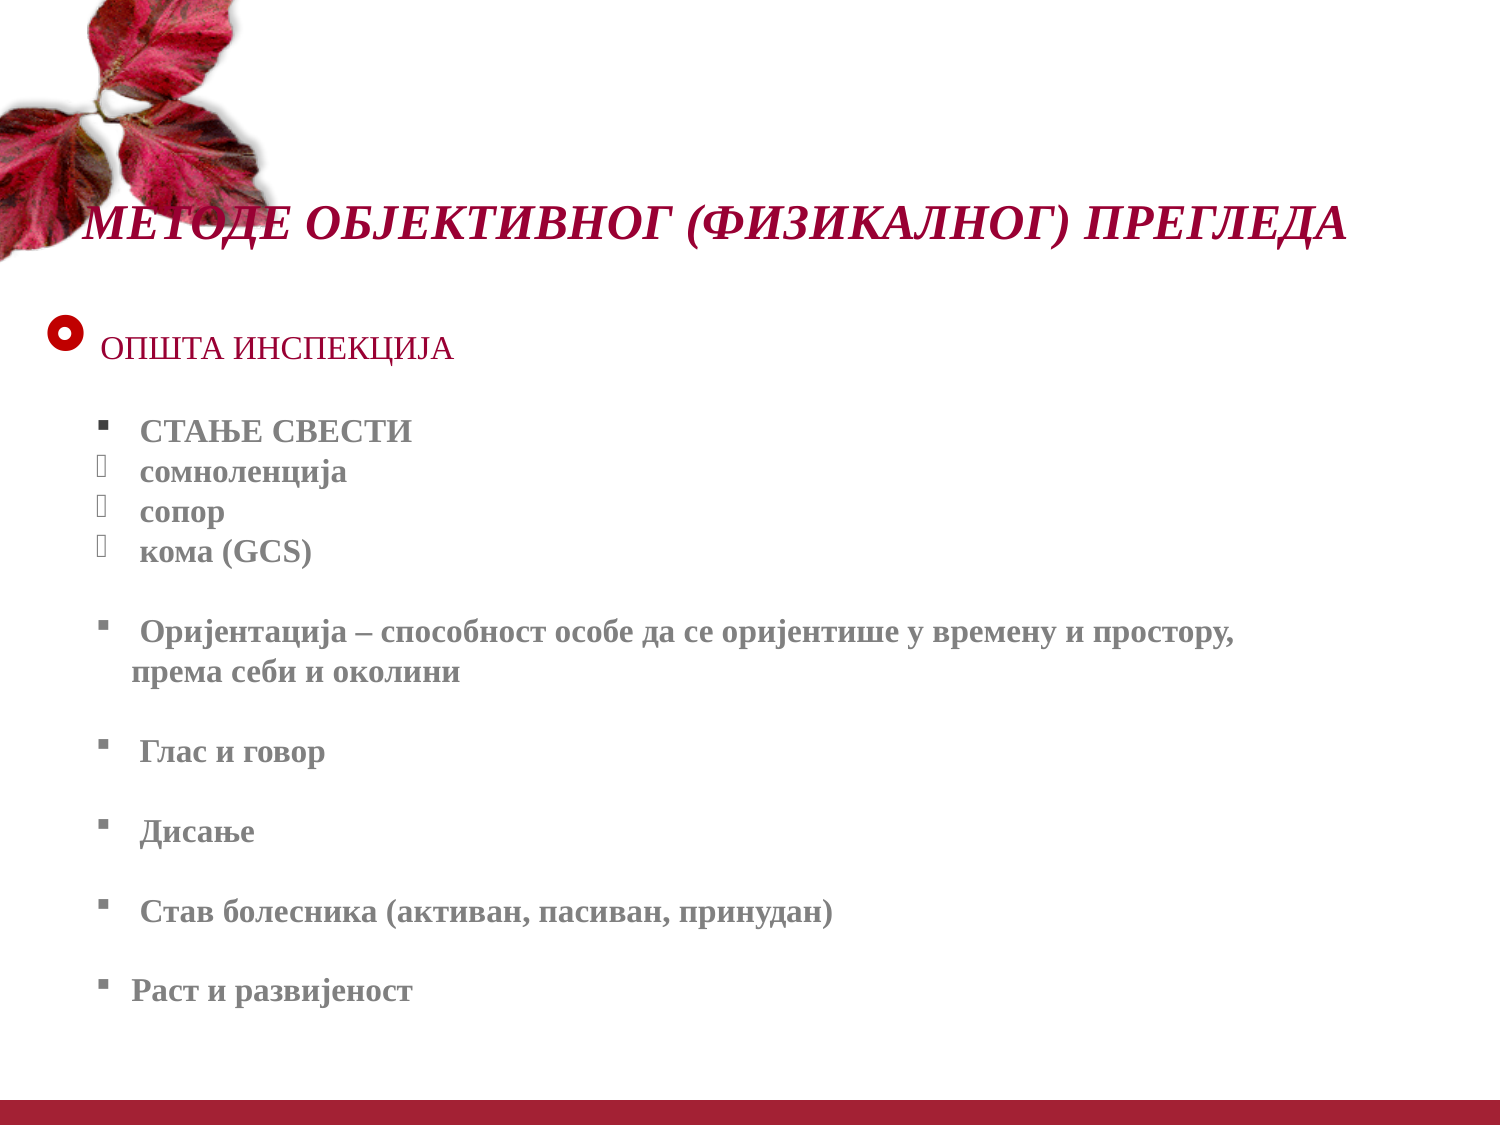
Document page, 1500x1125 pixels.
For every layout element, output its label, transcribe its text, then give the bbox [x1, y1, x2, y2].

text_box МЕТОДЕ ОБЈЕКТИВНОГ (ФИЗИКАЛНОГ) ПРЕГЛЕДА ОПШТА ИНСПЕКЦИЈА СТАЊЕ СВЕСТИ сомноленција сопор кома (GCS) Оријентација – способност особе да се оријентише у времену и простору, према себи и околини Глас и говор Дисање Став болесника (активан, пасиван, принудан) Раст и развијеност [28, 172, 1472, 1086]
picture [0, 0, 295, 273]
